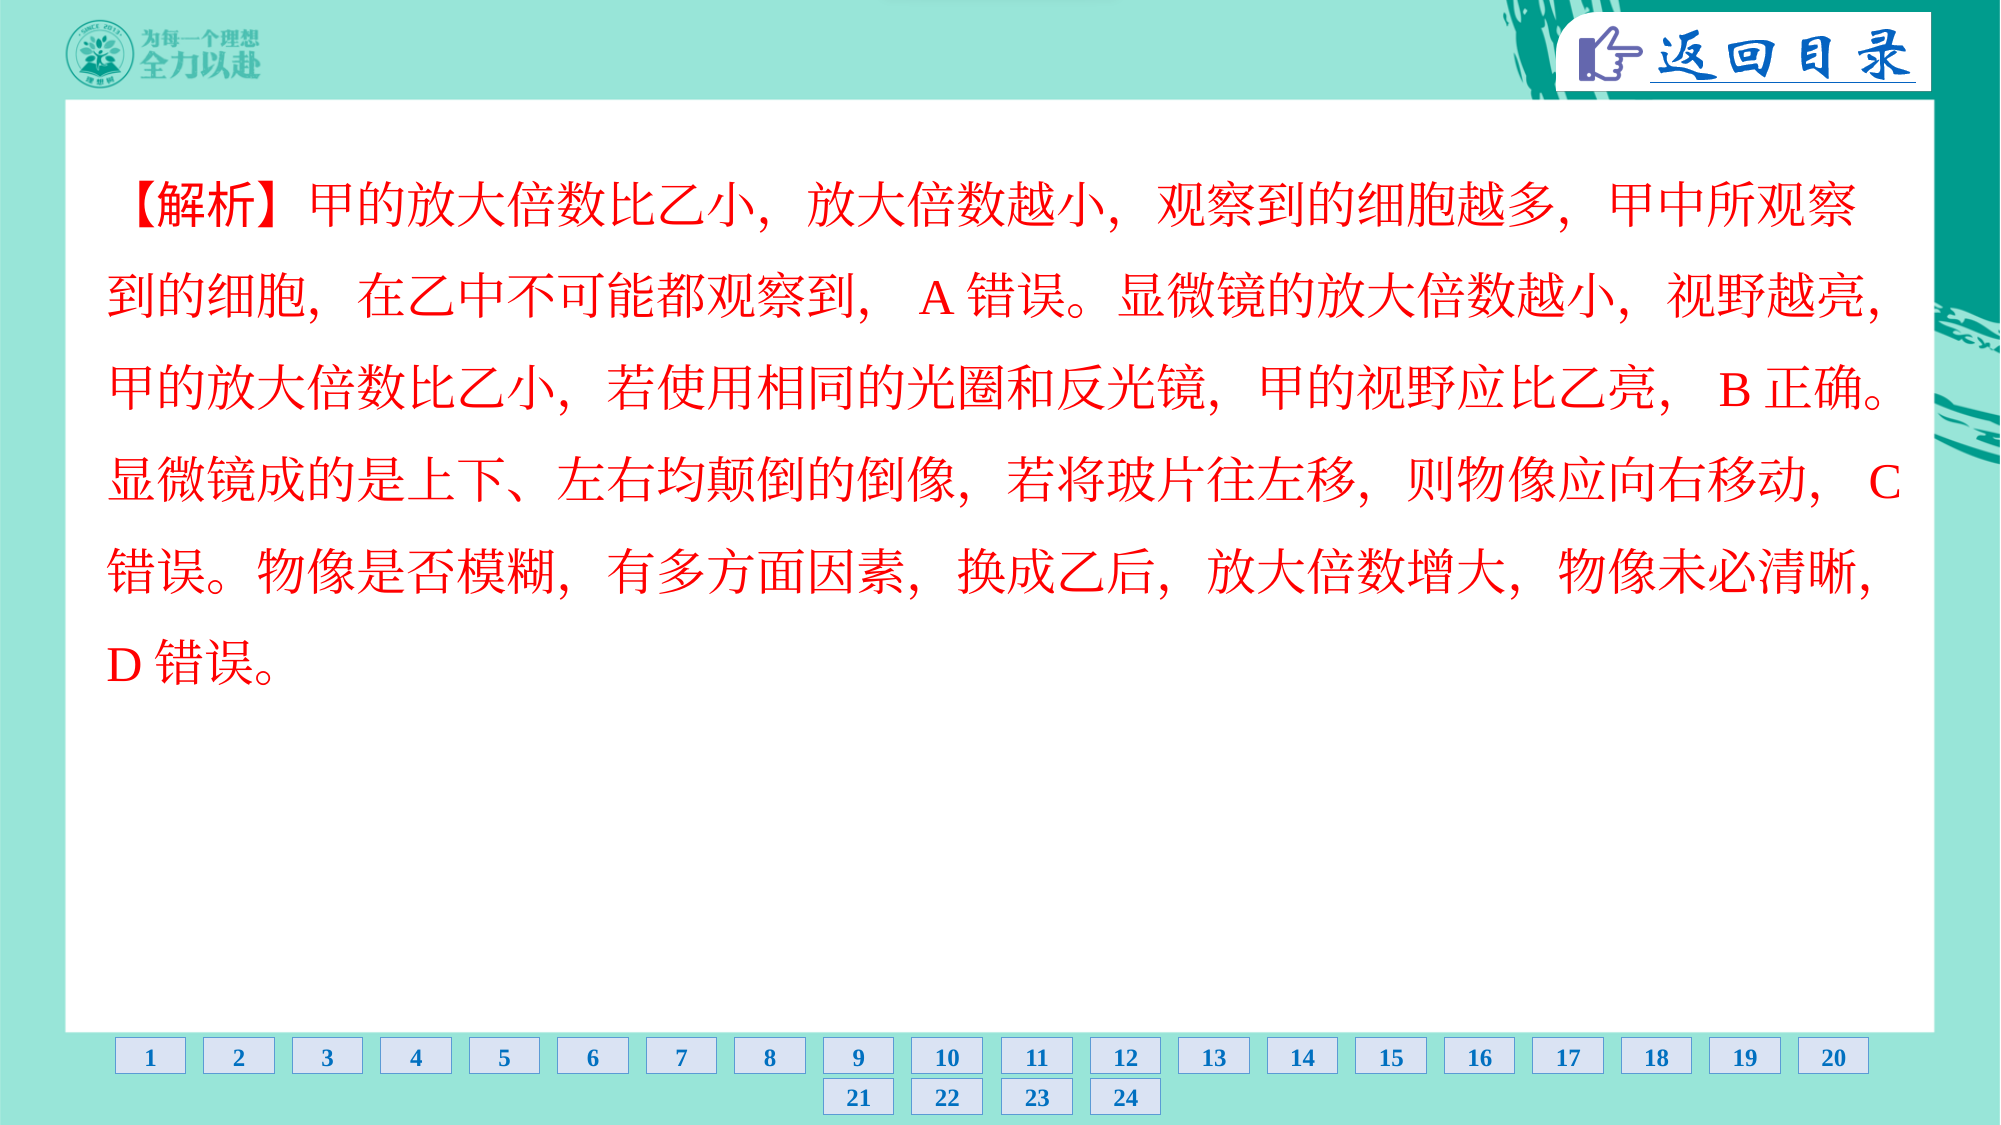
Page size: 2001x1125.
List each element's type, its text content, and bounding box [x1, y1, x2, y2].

picture [0, 0, 2000, 1125]
text_box 【解析】甲的放大倍数比乙小，放大倍数越小，观察到的细胞越多，甲中所观察 到的细胞，在乙中不可能都观察到，A错误。显微镜的放大倍数越小，视野越亮， 甲的放大倍数比乙小，若使用相同的光圈和反光镜，甲的视野应比乙亮，B正确。 显微镜成的是上下、左右均颠倒的倒像，若将玻片往左移，则物像应向右移动，C 错误。物像是否模糊，有多方面因素，换成乙后，放大倍数增大，物像未必清晰， D错误。 [106, 141, 1895, 692]
